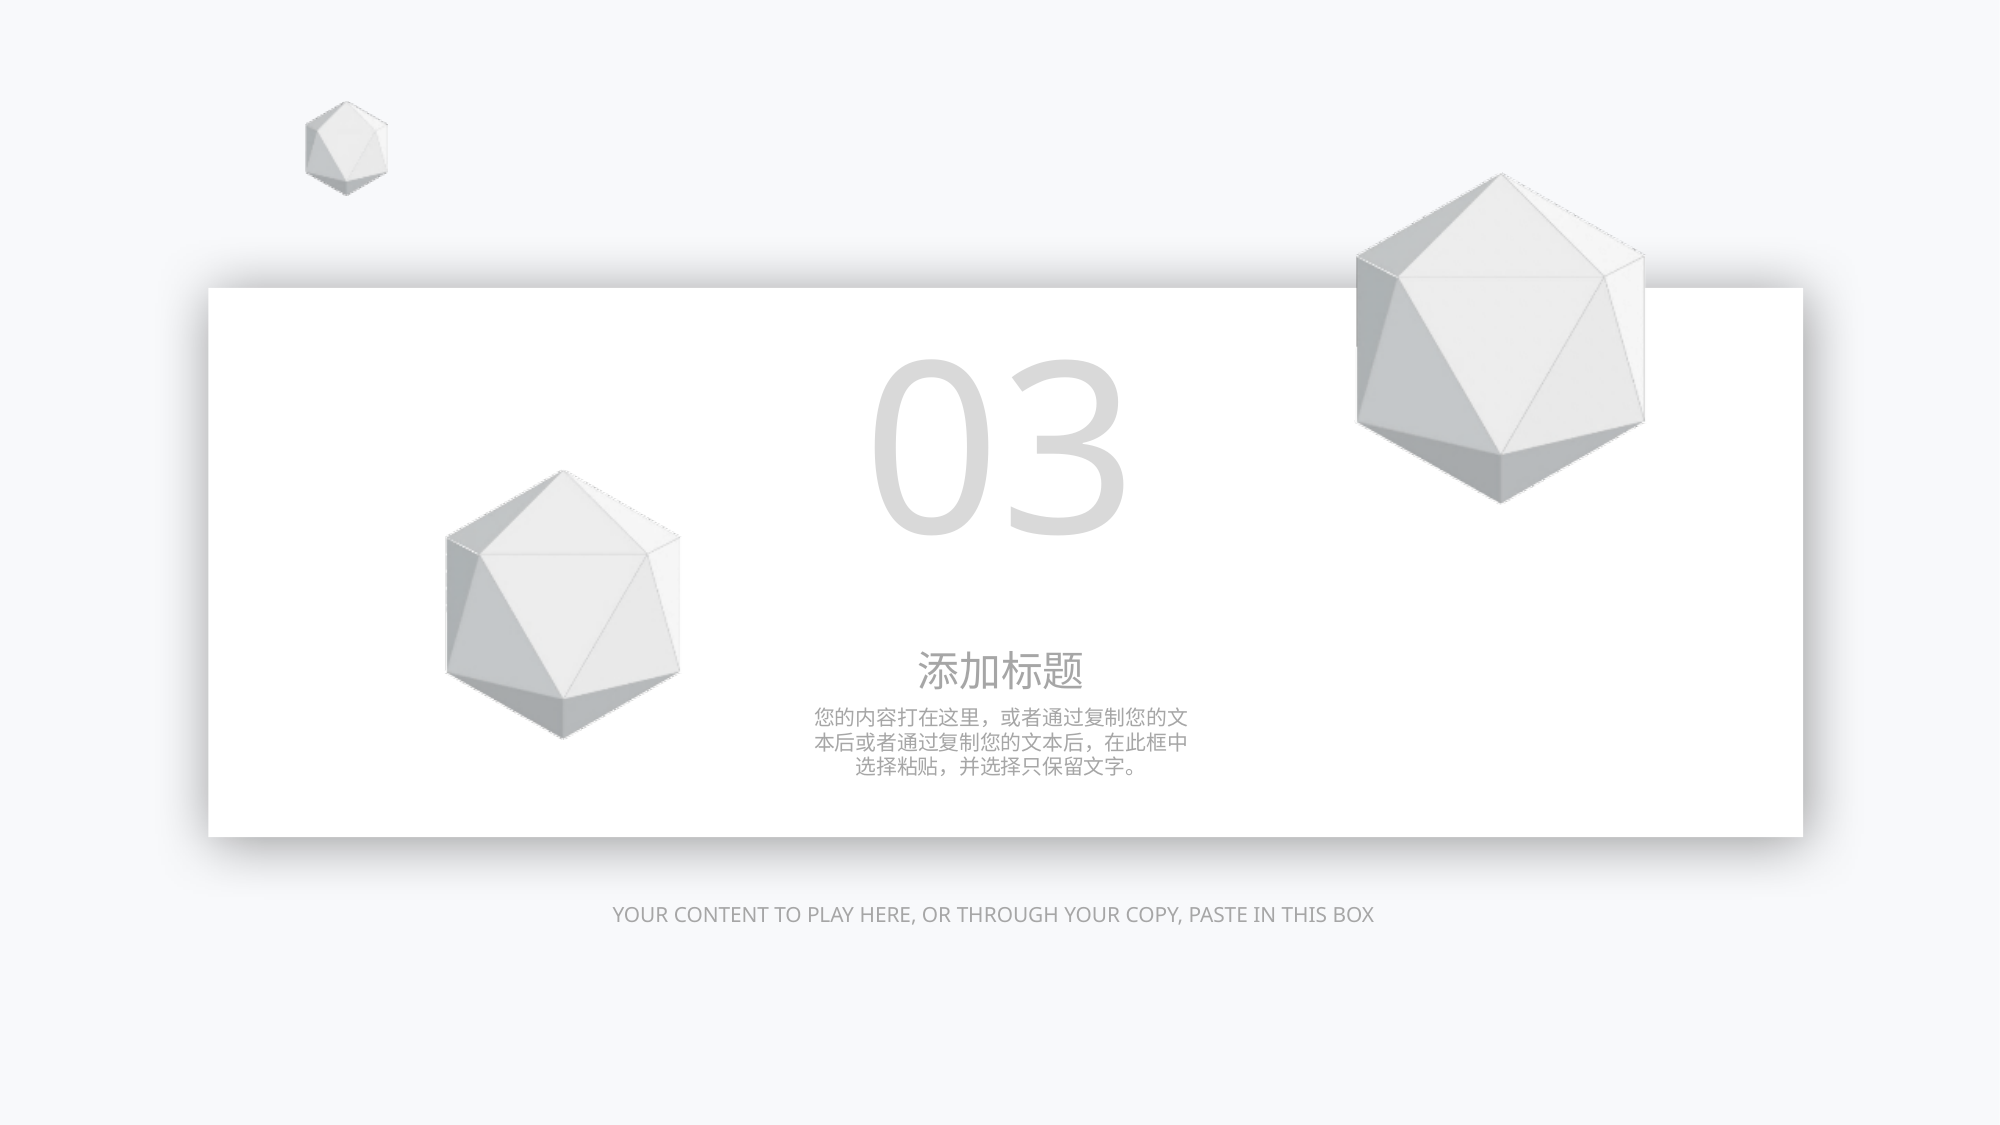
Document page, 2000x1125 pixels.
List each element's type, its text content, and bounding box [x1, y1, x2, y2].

text_box [206, 286, 1805, 839]
text_box YOUR CONTENT TO PLAY HERE, OR THROUGH YOUR COPY, PASTE IN THIS BOX [549, 901, 1437, 927]
text_box 03 [848, 286, 1153, 589]
text_box 添加标题 [848, 645, 1154, 696]
text_box 您的内容打在这里，或者通过复制您的文本后或者通过复制您的文本后，在此框中选择粘贴，并选择只保留文字。 [813, 704, 1189, 780]
picture [304, 101, 388, 196]
picture [1353, 172, 1647, 506]
picture [444, 469, 682, 740]
